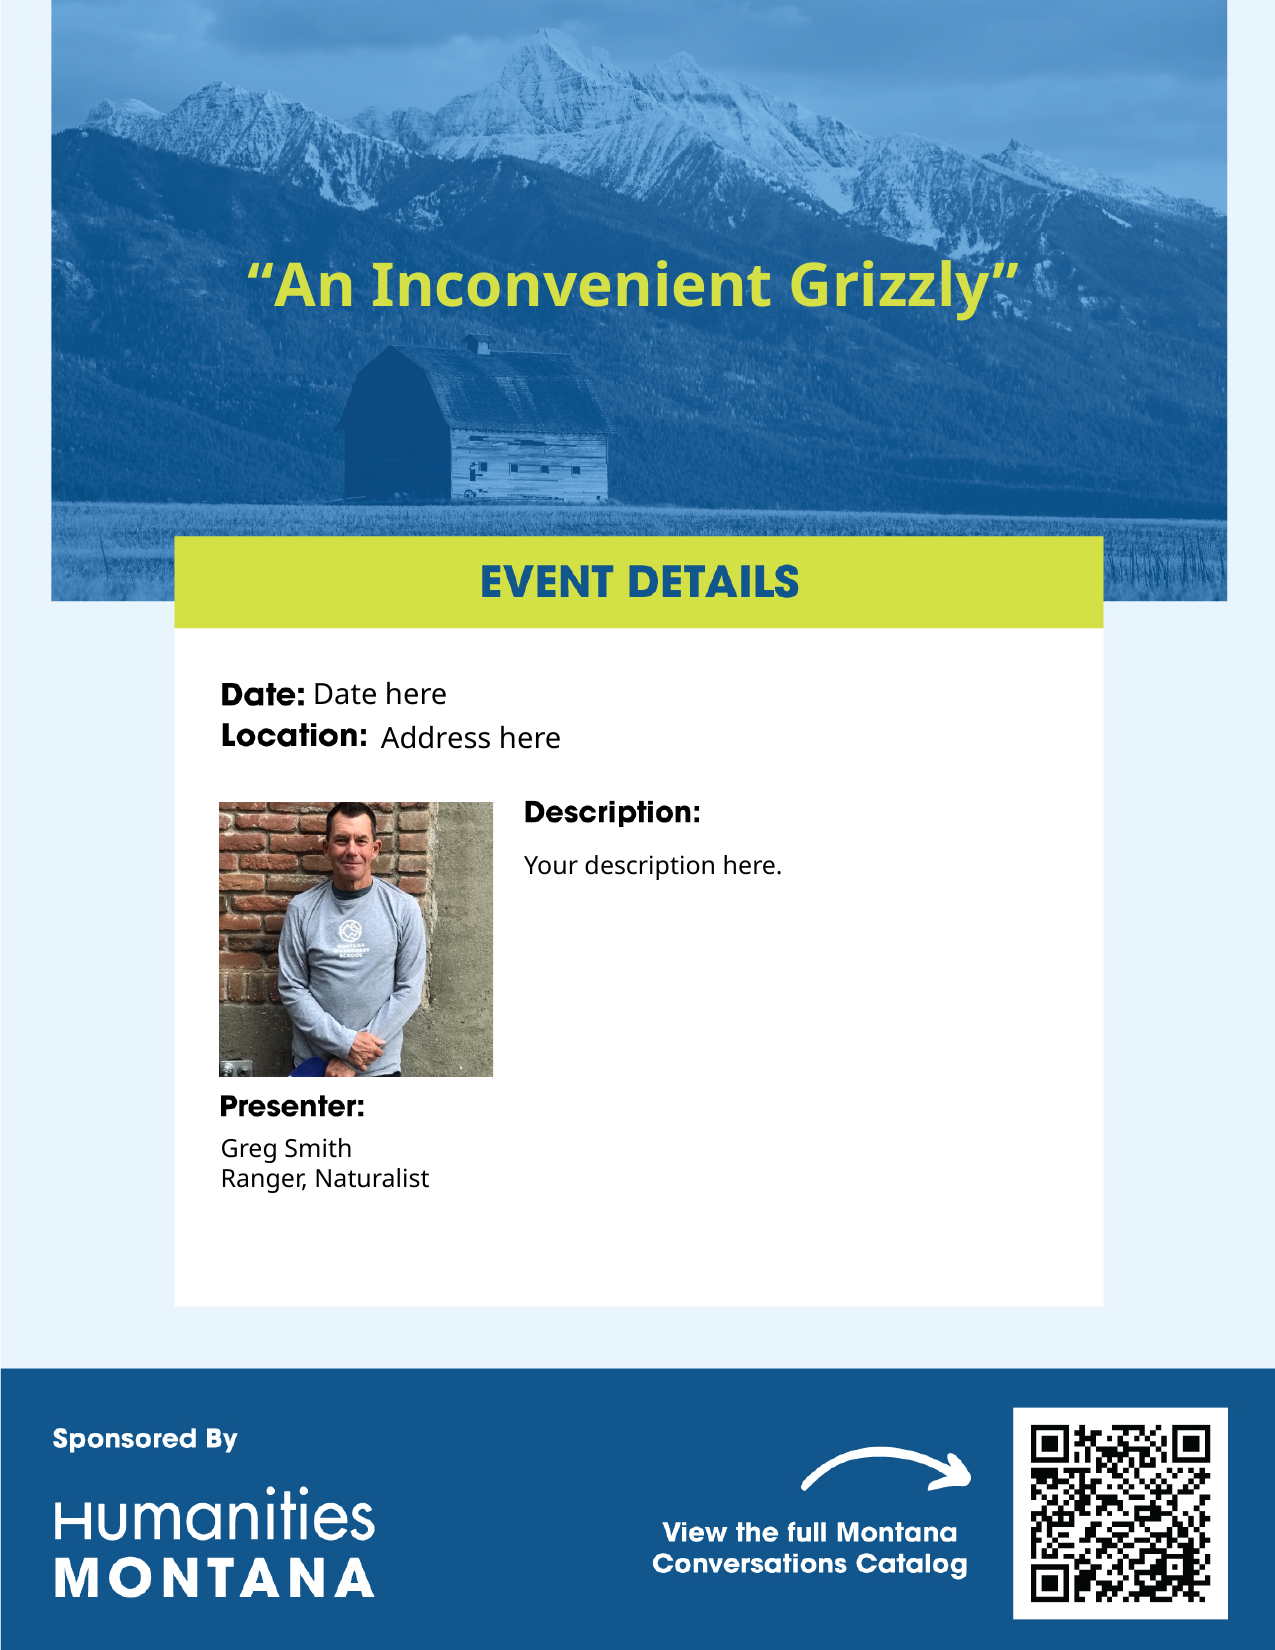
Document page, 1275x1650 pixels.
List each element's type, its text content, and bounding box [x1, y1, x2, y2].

text_box Greg Smith Ranger, Naturalist [205, 1117, 480, 1208]
text_box Address here [365, 704, 1233, 770]
text_box Your description here. [509, 834, 1033, 895]
text_box Date here [297, 660, 932, 726]
text_box [169, 132, 1099, 166]
text_box [159, 166, 1099, 233]
text_box “An Inconvenient Grizzly” [169, 230, 1099, 334]
picture [0, 0, 1275, 1650]
